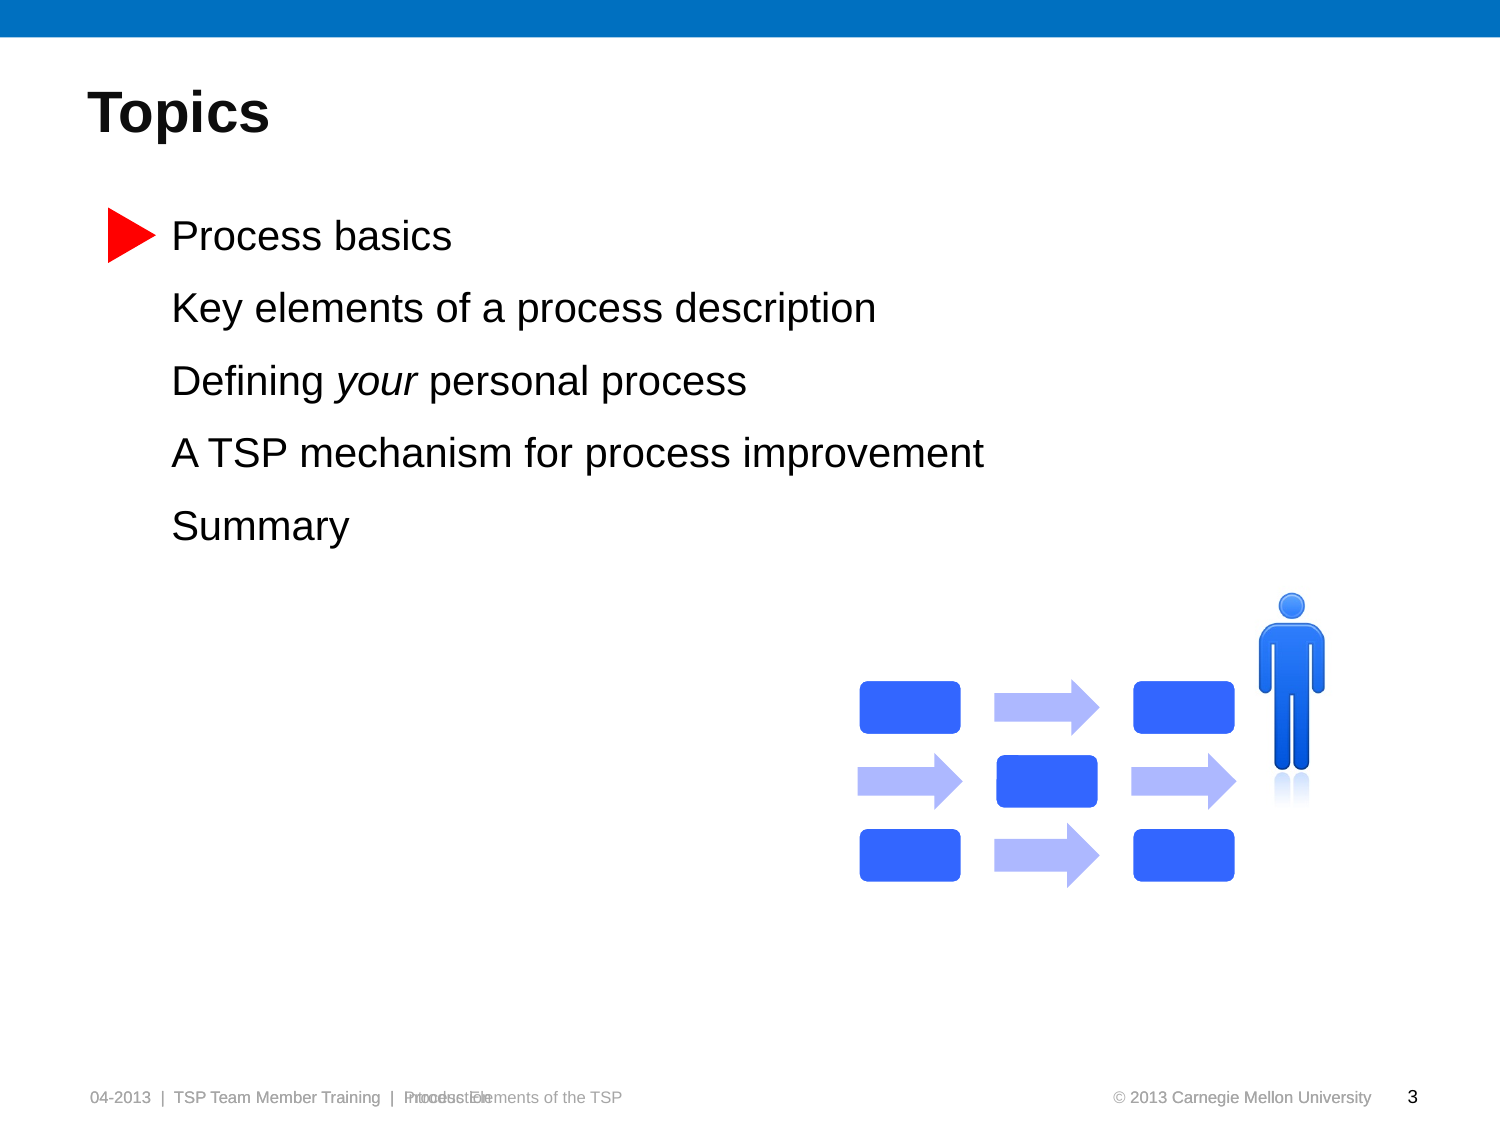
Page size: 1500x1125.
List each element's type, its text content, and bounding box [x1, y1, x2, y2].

title Topics [87, 87, 1439, 226]
list Process basics Key elements of a process description Defining your personal process A TSP mechanism for process improvement Summary [170, 212, 1440, 1026]
picture [1222, 575, 1339, 816]
text_box [108, 207, 156, 263]
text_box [857, 678, 1237, 847]
